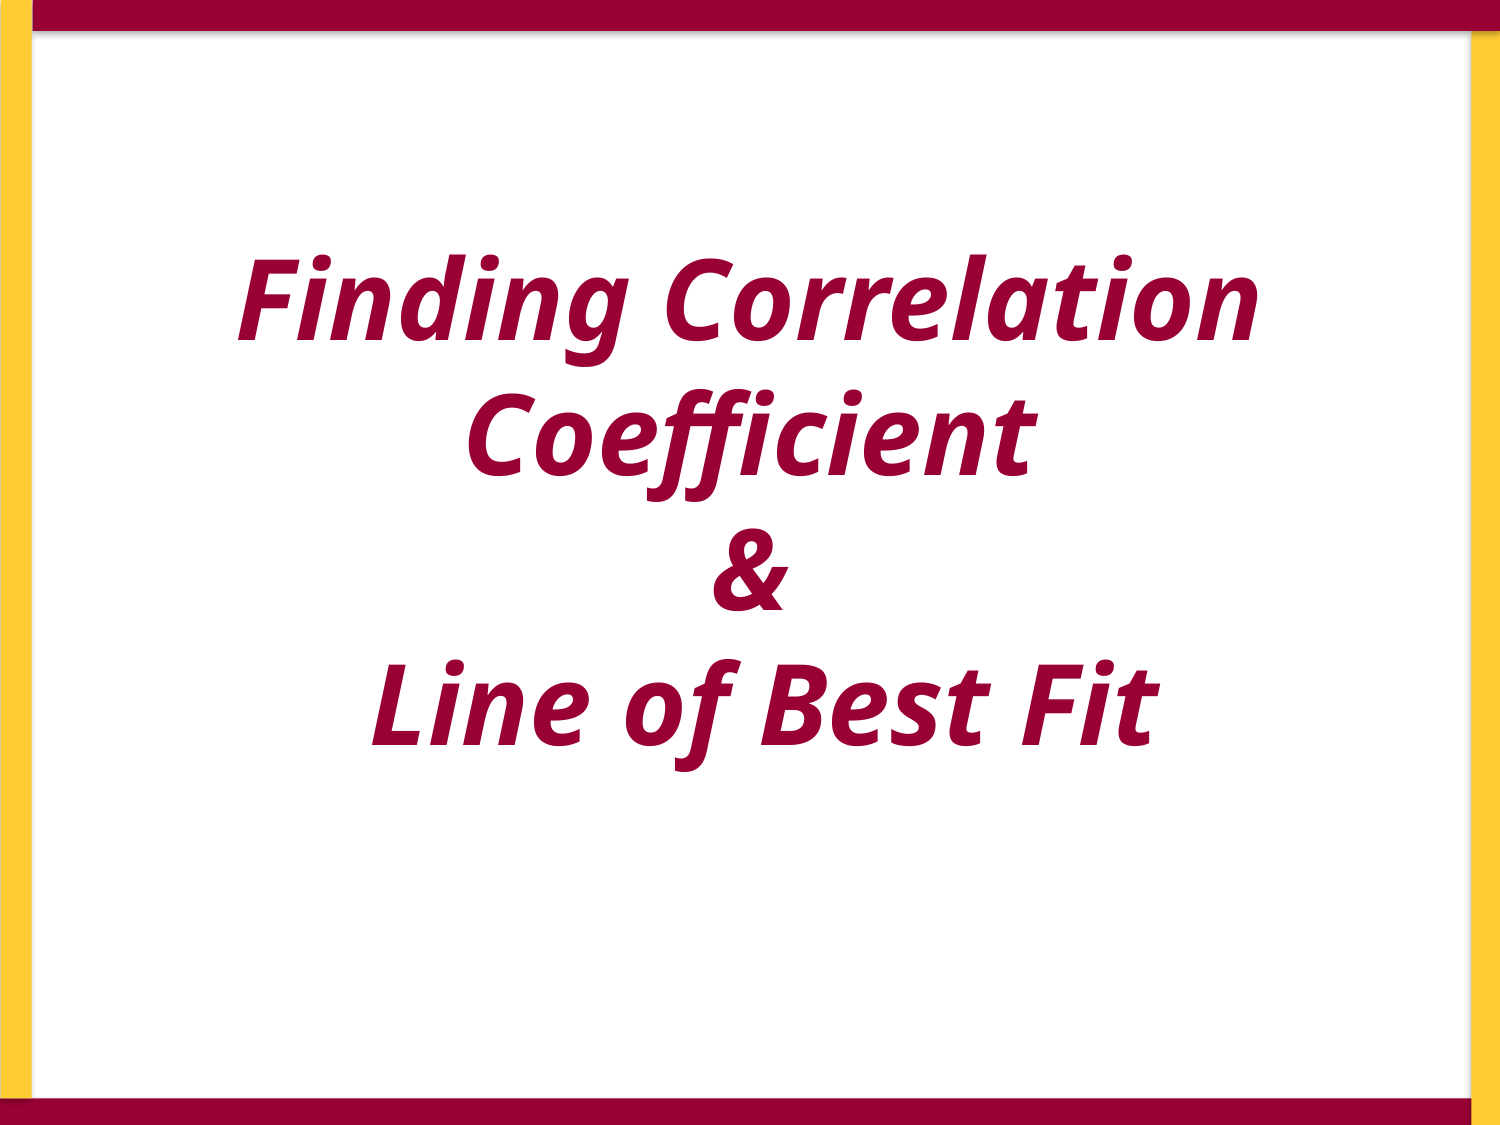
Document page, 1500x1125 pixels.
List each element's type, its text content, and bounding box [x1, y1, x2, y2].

title Finding Correlation Coefficient & Line of Best Fit [112, 196, 1388, 800]
